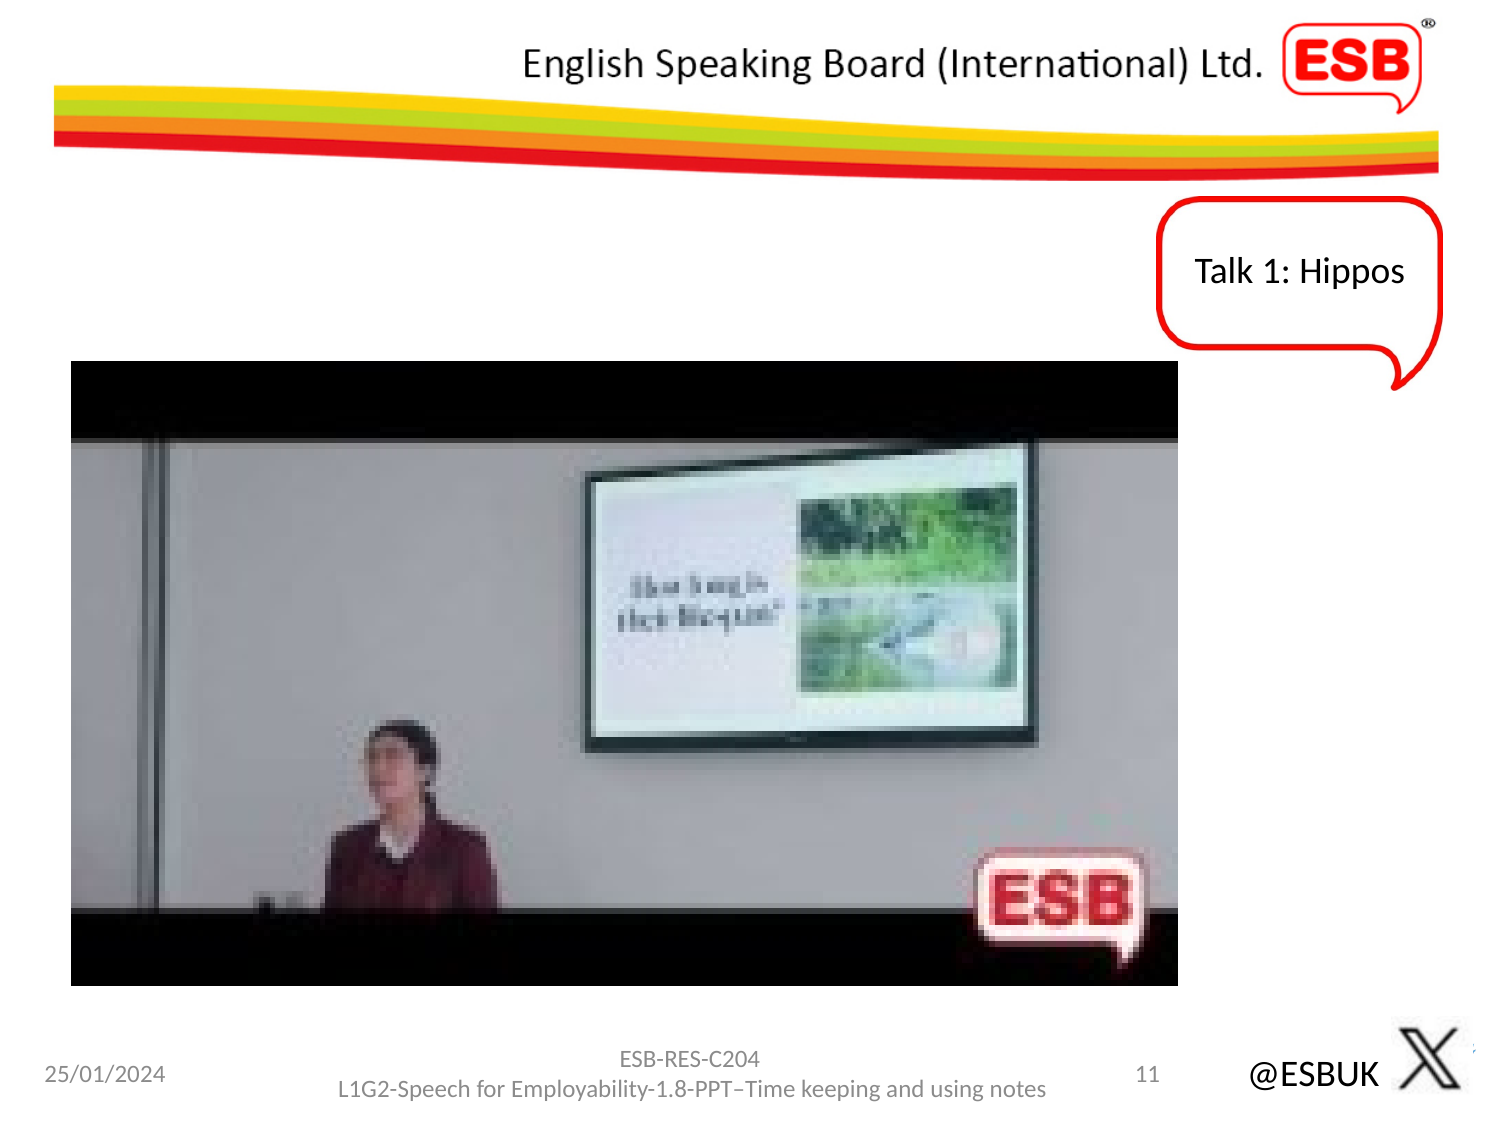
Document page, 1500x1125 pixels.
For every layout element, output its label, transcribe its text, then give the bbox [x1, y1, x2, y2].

picture [1156, 196, 1443, 391]
picture [0, 0, 1500, 189]
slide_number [29, 1042, 318, 1103]
picture [1391, 1016, 1476, 1102]
slide_number 11 [930, 1042, 1176, 1103]
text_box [70, 360, 1179, 987]
footer ESB-RES-C204 L1G2-Speech for Employability-1.8-PPT–Time keeping and using notes [318, 1042, 930, 1103]
